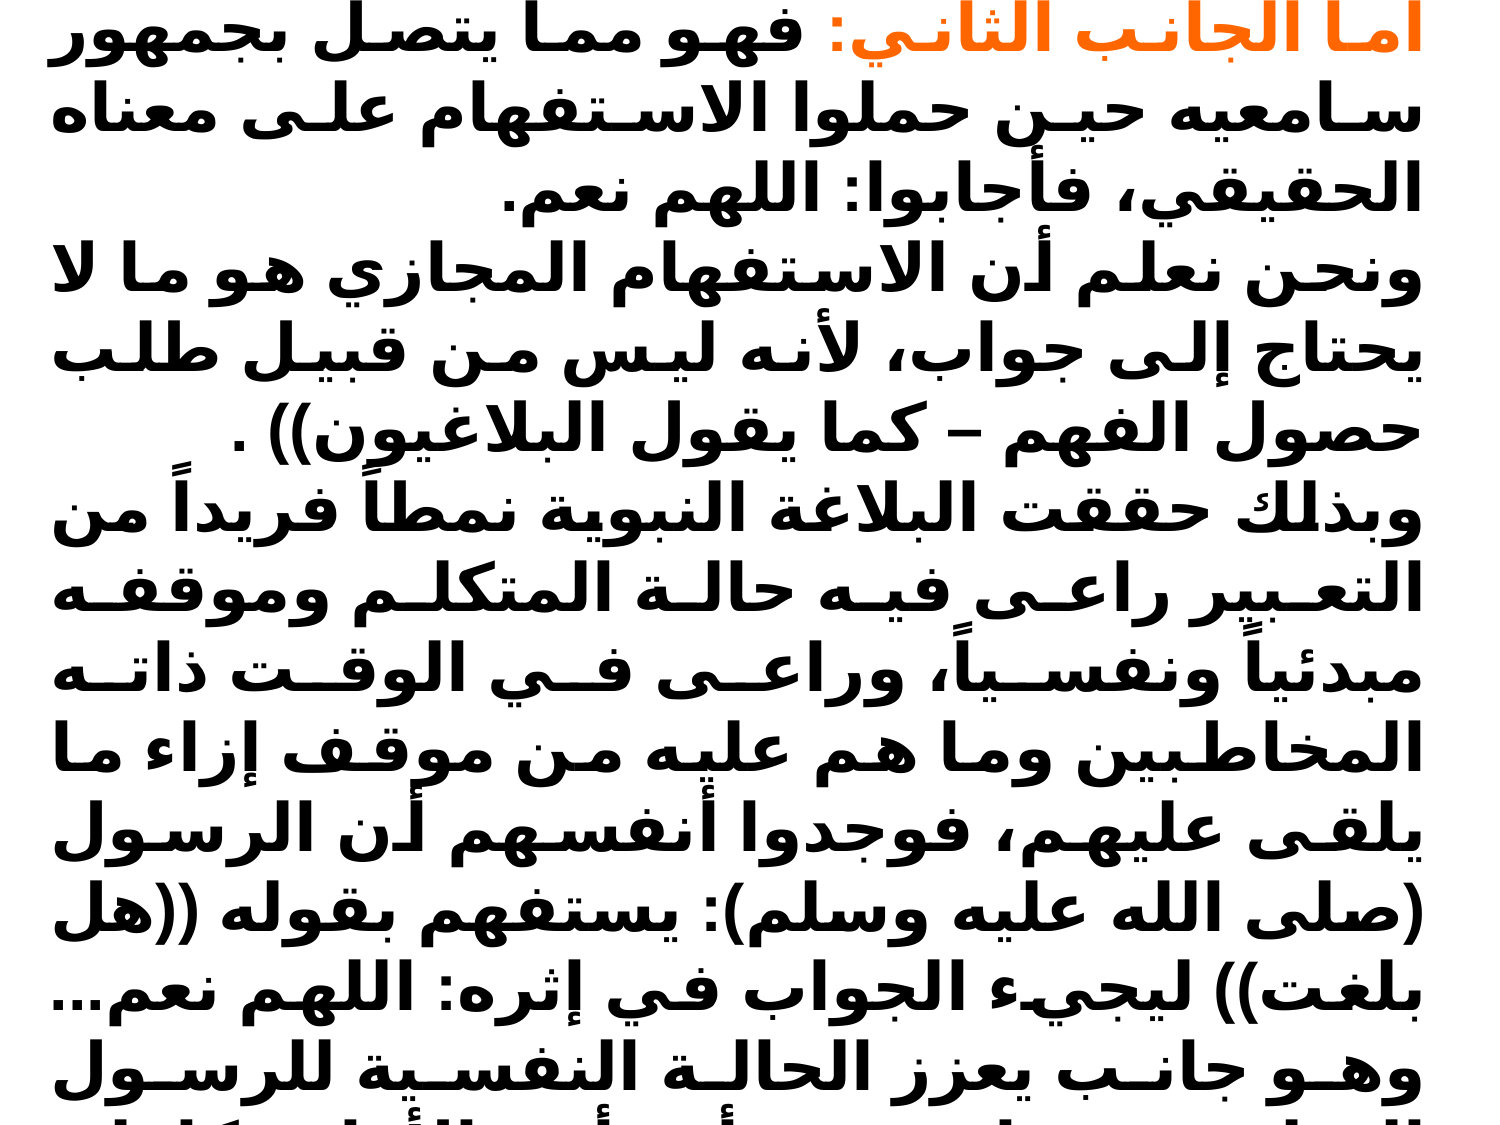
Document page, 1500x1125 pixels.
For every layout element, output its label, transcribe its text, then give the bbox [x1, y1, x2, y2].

text_box أما الجانب الثاني: فهو مما يتصل بجمهور سامعيه حين حملوا الاستفهام على معناه الحقيقي، فأجابوا: اللهم نعم. ونحن نعلم أن الاستفهام المجازي هو ما لا يحتاج إلى جواب، لأنه ليس من قبيل طلب حصول الفهم – كما يقول البلاغيون)) . وبذلك حققت البلاغة النبوية نمطاً فريداً من التعبير راعى فيه حالة المتكلم وموقفه مبدئياً ونفسياً، وراعى في الوقت ذاته المخاطبين وما هم عليه من موقف إزاء ما يلقى عليهم، فوجدوا أنفسهم أن الرسول (صلى الله عليه وسلم): يستفهم بقوله ((هل بلغت)) ليجيء الجواب في إثره: اللهم نعم... وهو جانب يعزز الحالة النفسية للرسول المبلغ حيث استوثق أنه أدى الأمانة كاملة غير منقوصة. [35, 0, 1442, 1125]
